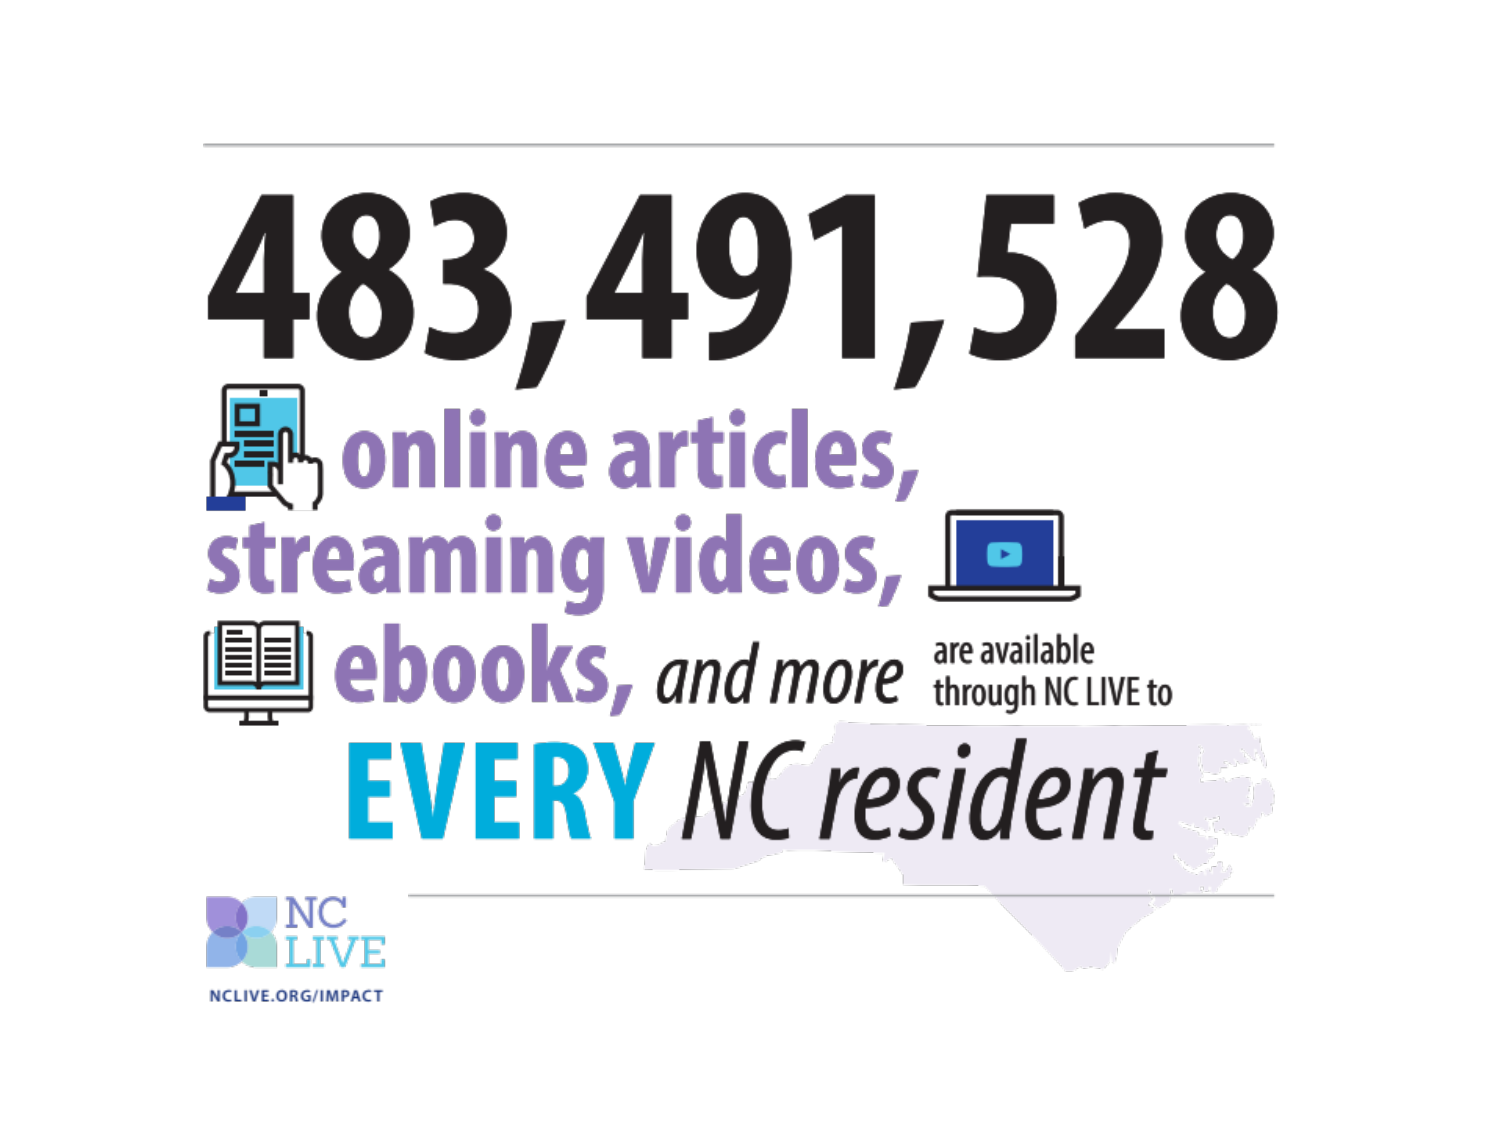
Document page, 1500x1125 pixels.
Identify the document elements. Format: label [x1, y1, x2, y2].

picture [166, 116, 1500, 1007]
